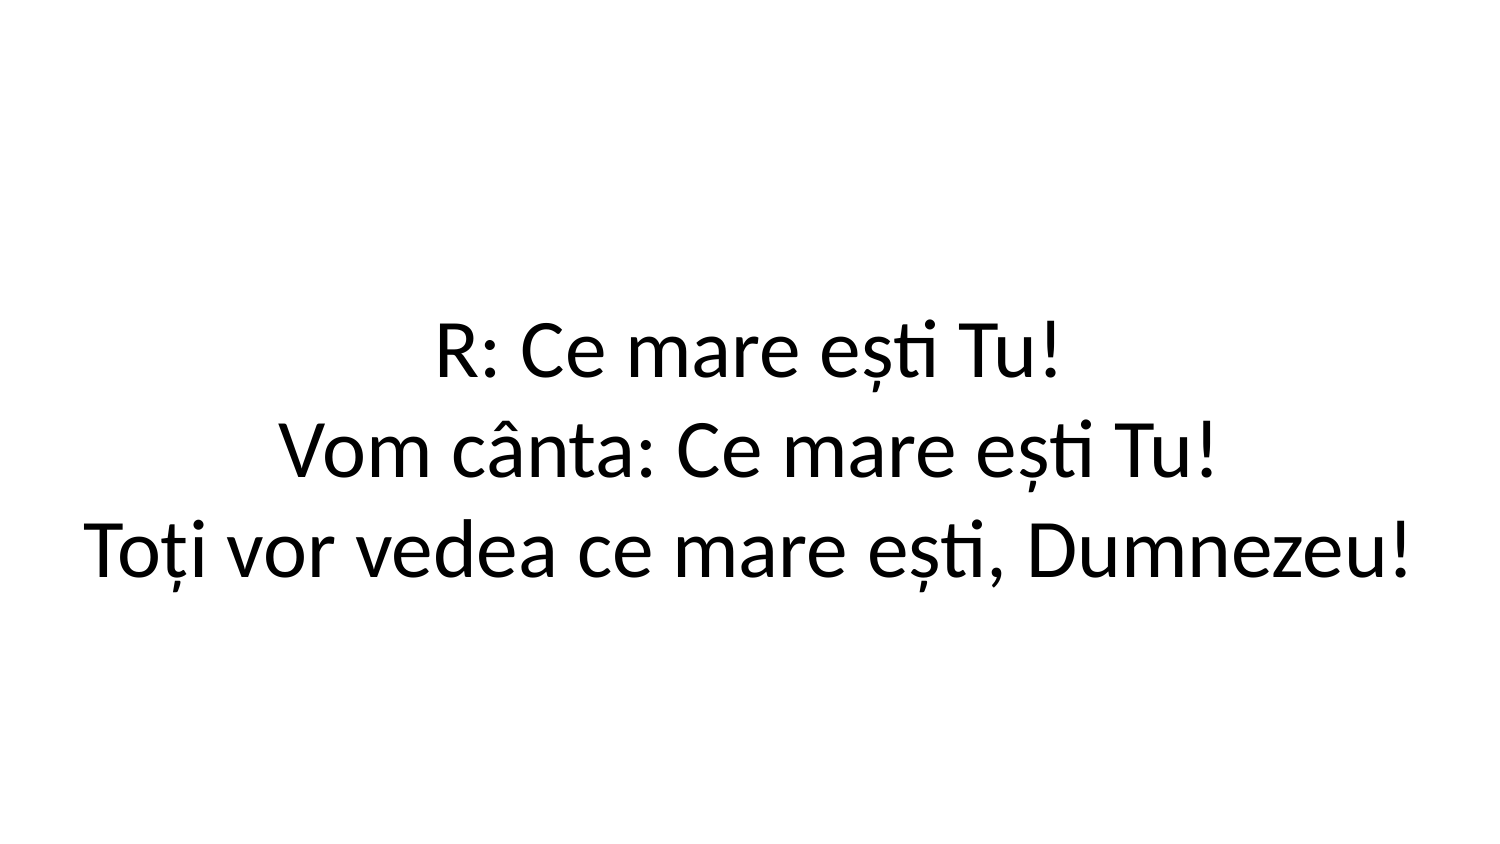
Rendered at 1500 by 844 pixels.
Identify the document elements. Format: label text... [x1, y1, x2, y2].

text_box R: Ce mare ești Tu! Vom cânta: Ce mare ești Tu! Toți vor vedea ce mare ești, Dumnezeu! [69, 242, 1431, 602]
